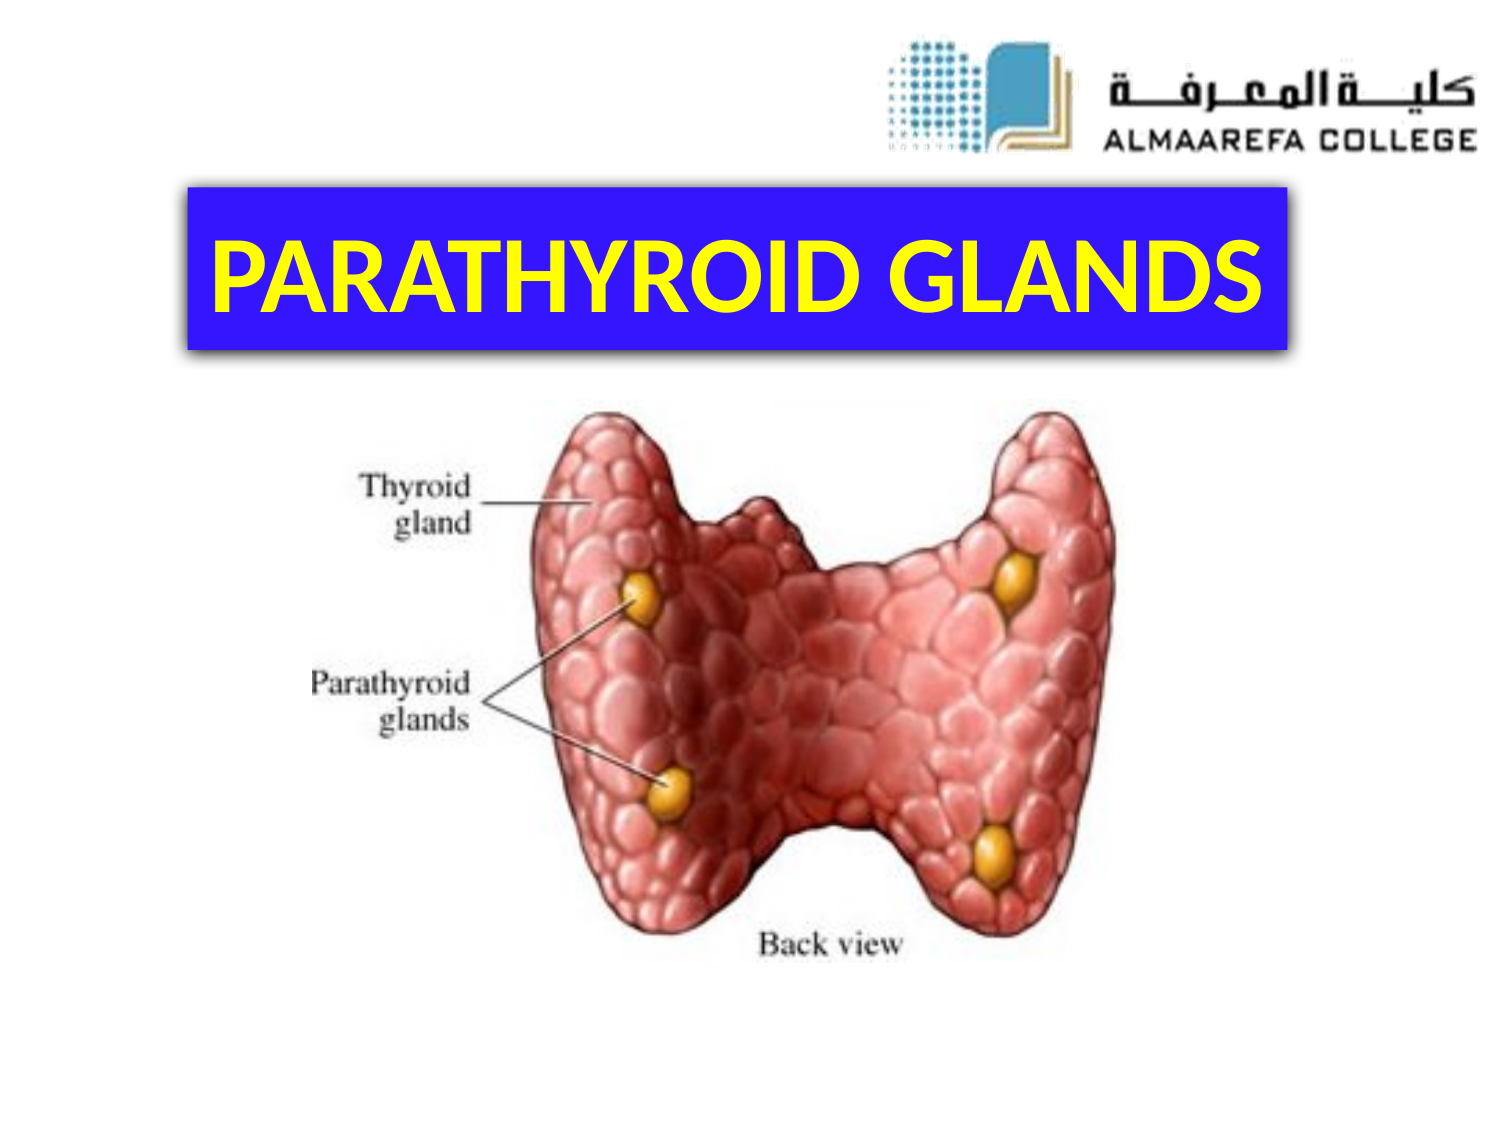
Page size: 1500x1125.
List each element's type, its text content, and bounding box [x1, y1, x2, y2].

title PARATHYROID GLANDS [187, 187, 1288, 350]
picture [875, 12, 1491, 200]
picture [312, 399, 1126, 963]
